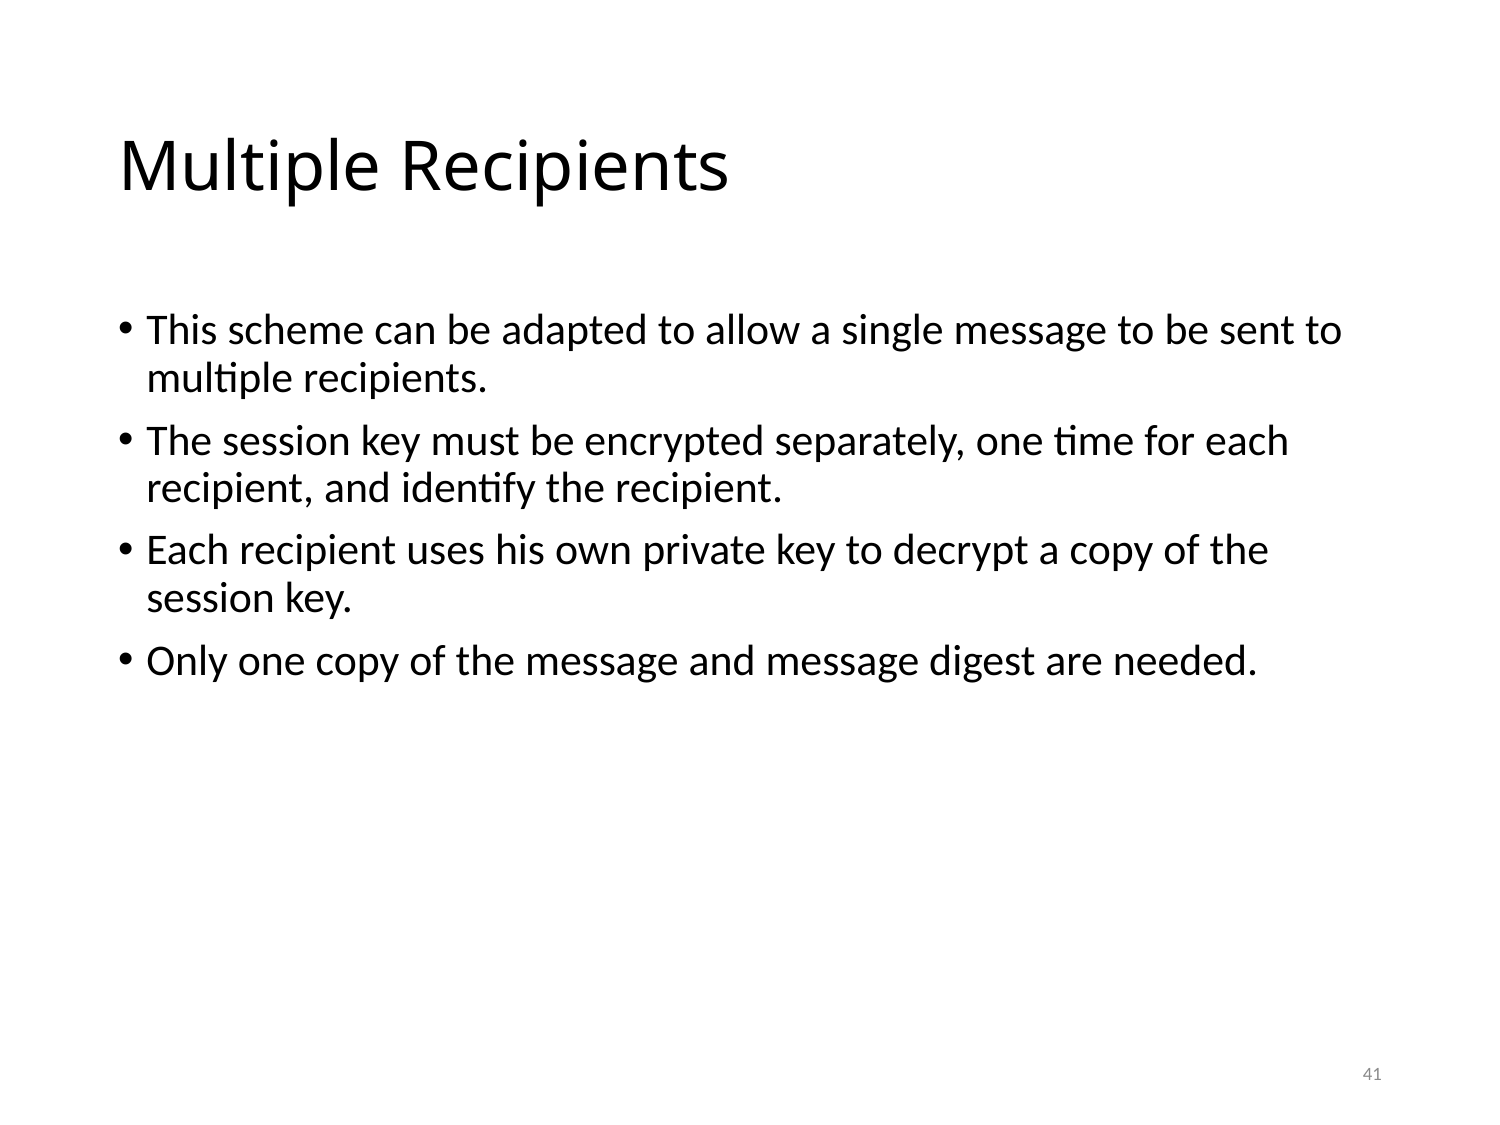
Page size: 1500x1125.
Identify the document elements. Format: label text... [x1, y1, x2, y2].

list This scheme can be adapted to allow a single message to be sent to multiple recipients. The session key must be encrypted separately, one time for each recipient, and identify the recipient. Each recipient uses his own private key to decrypt a copy of the session key. Only one copy of the message and message digest are needed. [103, 299, 1397, 1014]
title Multiple Recipients [103, 59, 1397, 278]
slide_number 41 [1059, 1042, 1397, 1103]
